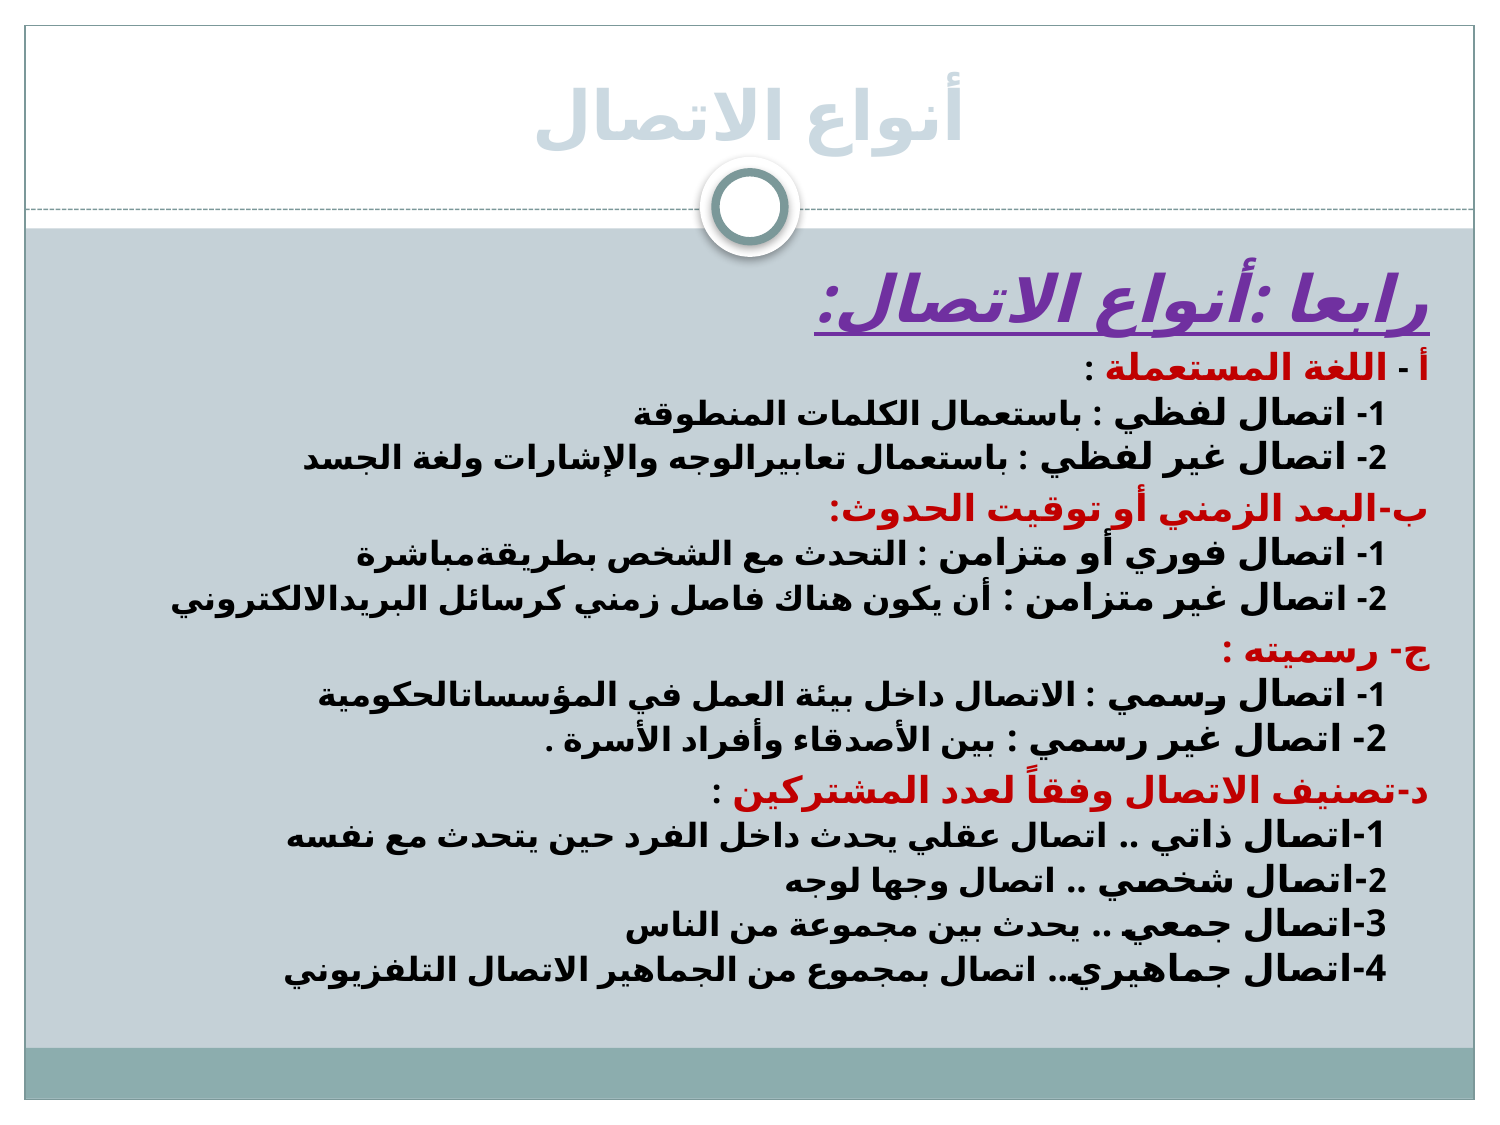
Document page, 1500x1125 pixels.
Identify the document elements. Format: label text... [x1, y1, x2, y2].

title أنواع الاتصال [49, 37, 1450, 162]
list رابعا :أنواع الاتصال: أ - اللغة المستعملة : 1- اتصال لفظي : باستعمال الكلمات المنطوقة 2- اتصال غير لفظي : باستعمال تعابيرالوجه والإشارات ولغة الجسد ب-البعد الزمني أو توقيت الحدوث: 1- اتصال فوري أو متزامن : التحدث مع الشخص بطريقةمباشرة 2- اتصال غير متزامن : أن يكون هناك فاصل زمني كرسائل البريدالالكتروني ج‌- رسميته : 1- اتصال رسمي : الاتصال داخل بيئة العمل في المؤسساتالحكومية 2- اتصال غير رسمي : بين الأصدقاء وأفراد الأسرة . د‌-تصنيف الاتصال وفقاً لعدد المشتركين : 1-اتصال ذاتي .. اتصال عقلي يحدث داخل الفرد حين يتحدث مع نفسه 2-اتصال شخصي .. اتصال وجها لوجه 3-اتصال جمعي .. يحدث بين مجموعة من الناس 4-اتصال جماهيري.. اتصال بمجموع من الجماهير الاتصال التلفزيوني [49, 250, 1445, 1001]
